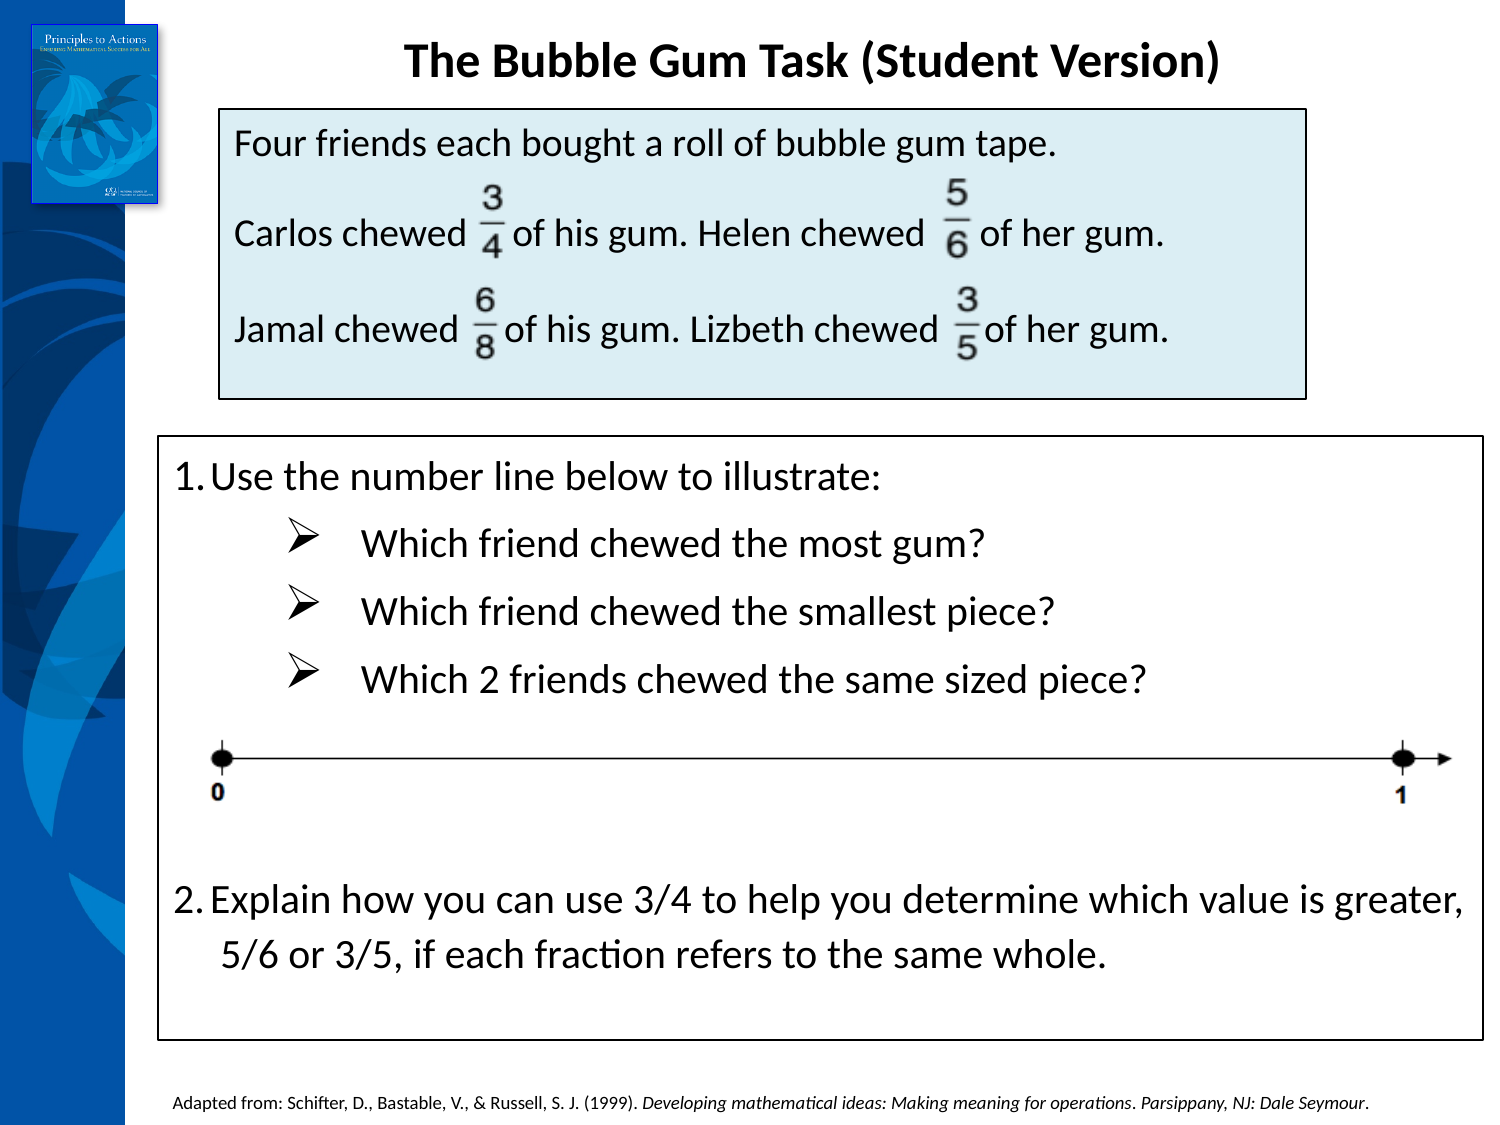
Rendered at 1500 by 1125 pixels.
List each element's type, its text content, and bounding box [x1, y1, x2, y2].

picture [0, 0, 125, 1125]
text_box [939, 169, 973, 262]
picture [179, 726, 1471, 821]
text_box Four friends each bought a roll of bubble gum tape. Carlos chewed of his gum. Helen chewed of her gum. Jamal chewed of his gum. Lizbeth chewed of her gum. [219, 109, 1306, 400]
picture [32, 25, 157, 203]
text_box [950, 278, 982, 364]
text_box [475, 176, 510, 262]
text_box Adapted from: Schifter, D., Bastable, V., & Russell, S. J. (1999). Developing mathematical ideas: Making meaning for operations. Parsippany, NJ: Dale Seymour. [158, 1082, 1484, 1121]
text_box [469, 279, 500, 363]
list Use the number line below to illustrate: Which friend chewed the most gum? Which friend chewed the smallest piece? Which 2 friends chewed the same sized piece? 2. Explain how you can use 3/4 to help you determine which value is greater, 5/6 or 3/5, if each fraction refers to the same whole. [158, 436, 1484, 1041]
title The Bubble Gum Task (Student Version) [136, 20, 1500, 105]
